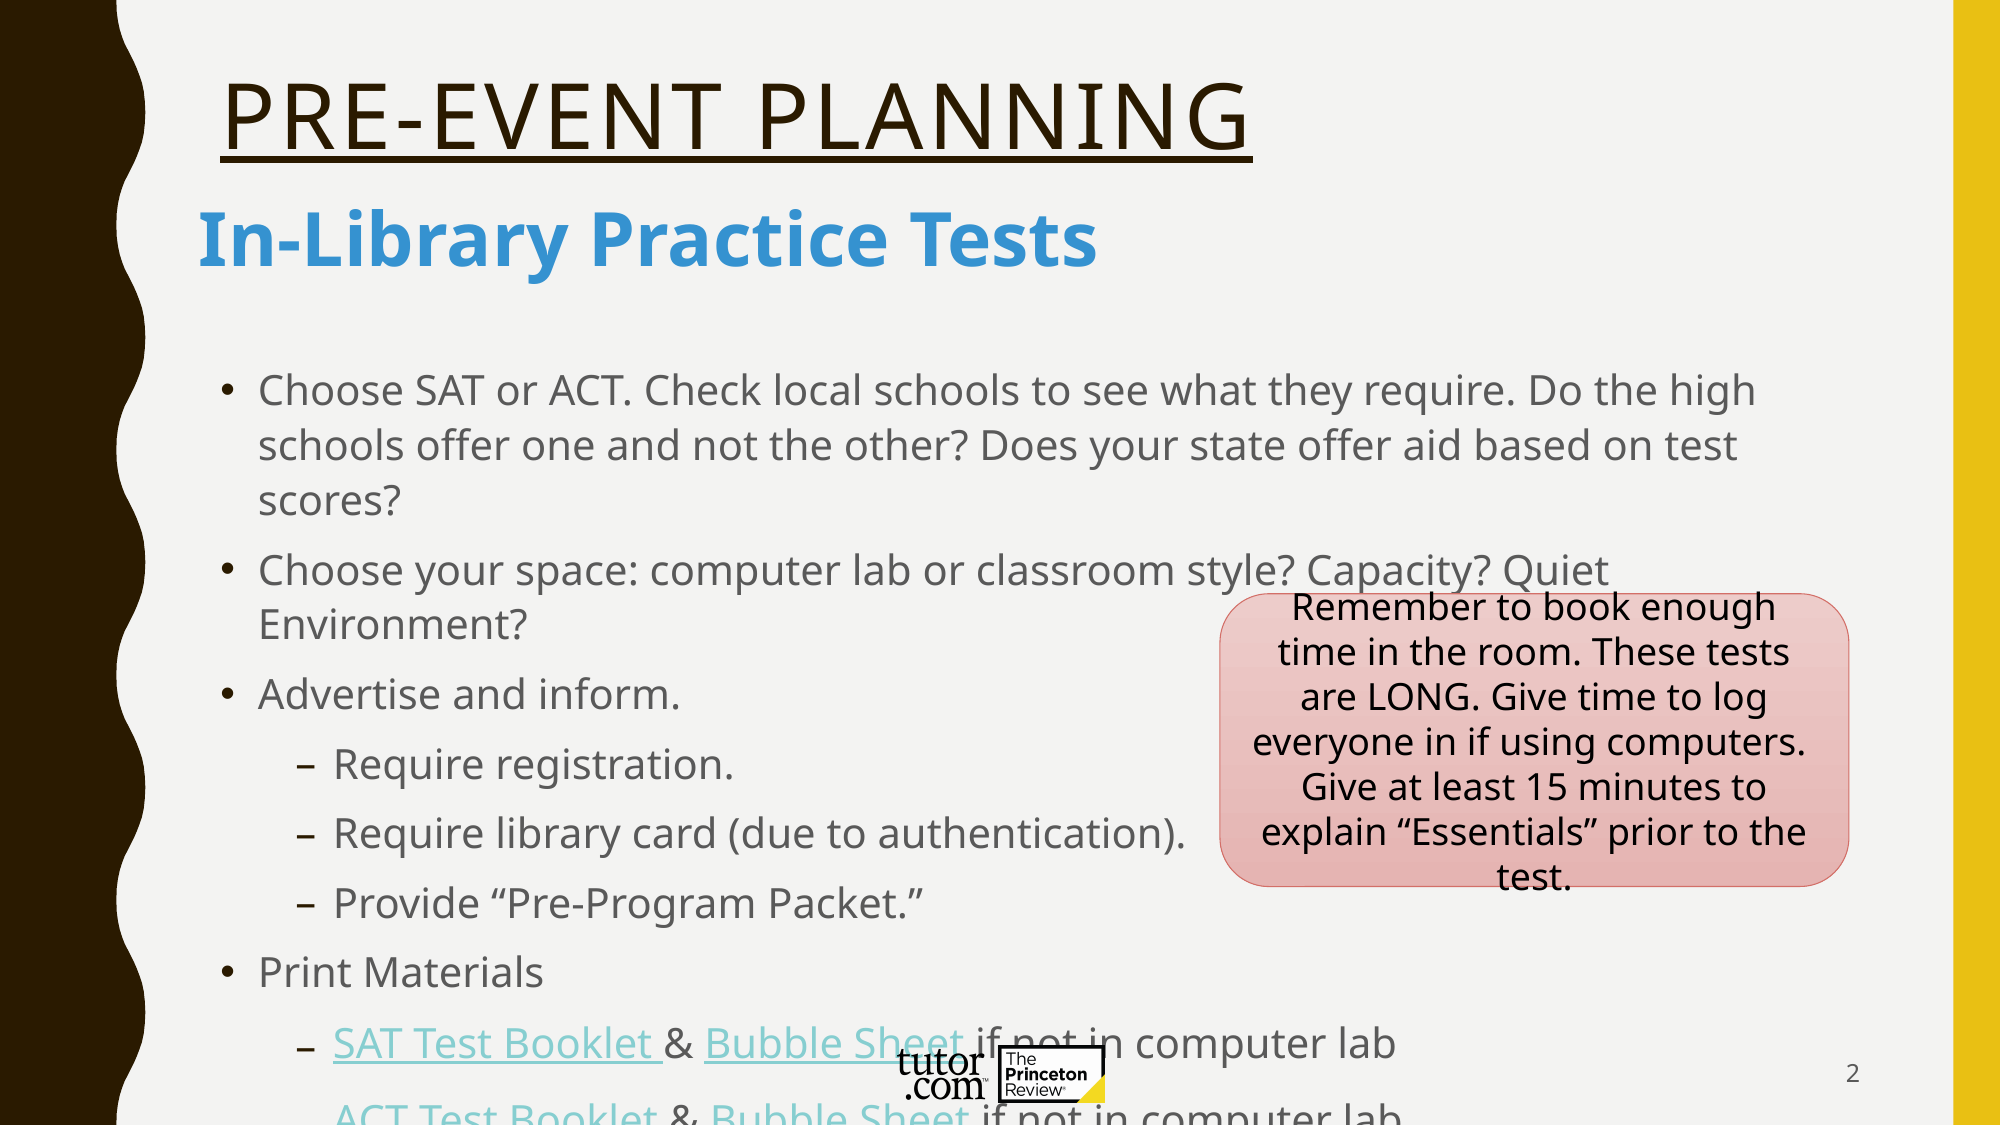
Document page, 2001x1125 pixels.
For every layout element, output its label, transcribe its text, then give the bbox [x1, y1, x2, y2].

picture [897, 1045, 1105, 1103]
title Pre-event planning [205, 62, 1875, 294]
text_box Remember to book enough time in the room. These tests are LONG. Give time to log everyone in if using computers. Give at least 15 minutes to explain “Essentials” prior to the test. [1219, 593, 1850, 888]
slide_number 2 [1412, 1045, 1875, 1103]
text_box In-Library Practice Tests [184, 184, 1114, 289]
list Choose SAT or ACT. Check local schools to see what they require. Do the high schools offer one and not the other? Does your state offer aid based on test scores? Choose your space: computer lab or classroom style? Capacity? Quiet Environment? Advertise and inform. Require registration. Require library card (due to authentication). Provide “Pre-Program Packet.” Print Materials SAT Test Booklet & Bubble Sheet if not in computer lab ACT Test Booklet & Bubble Sheet if not in computer lab Do a dry-run to get a “Score Report” and understand the process [205, 351, 1875, 941]
